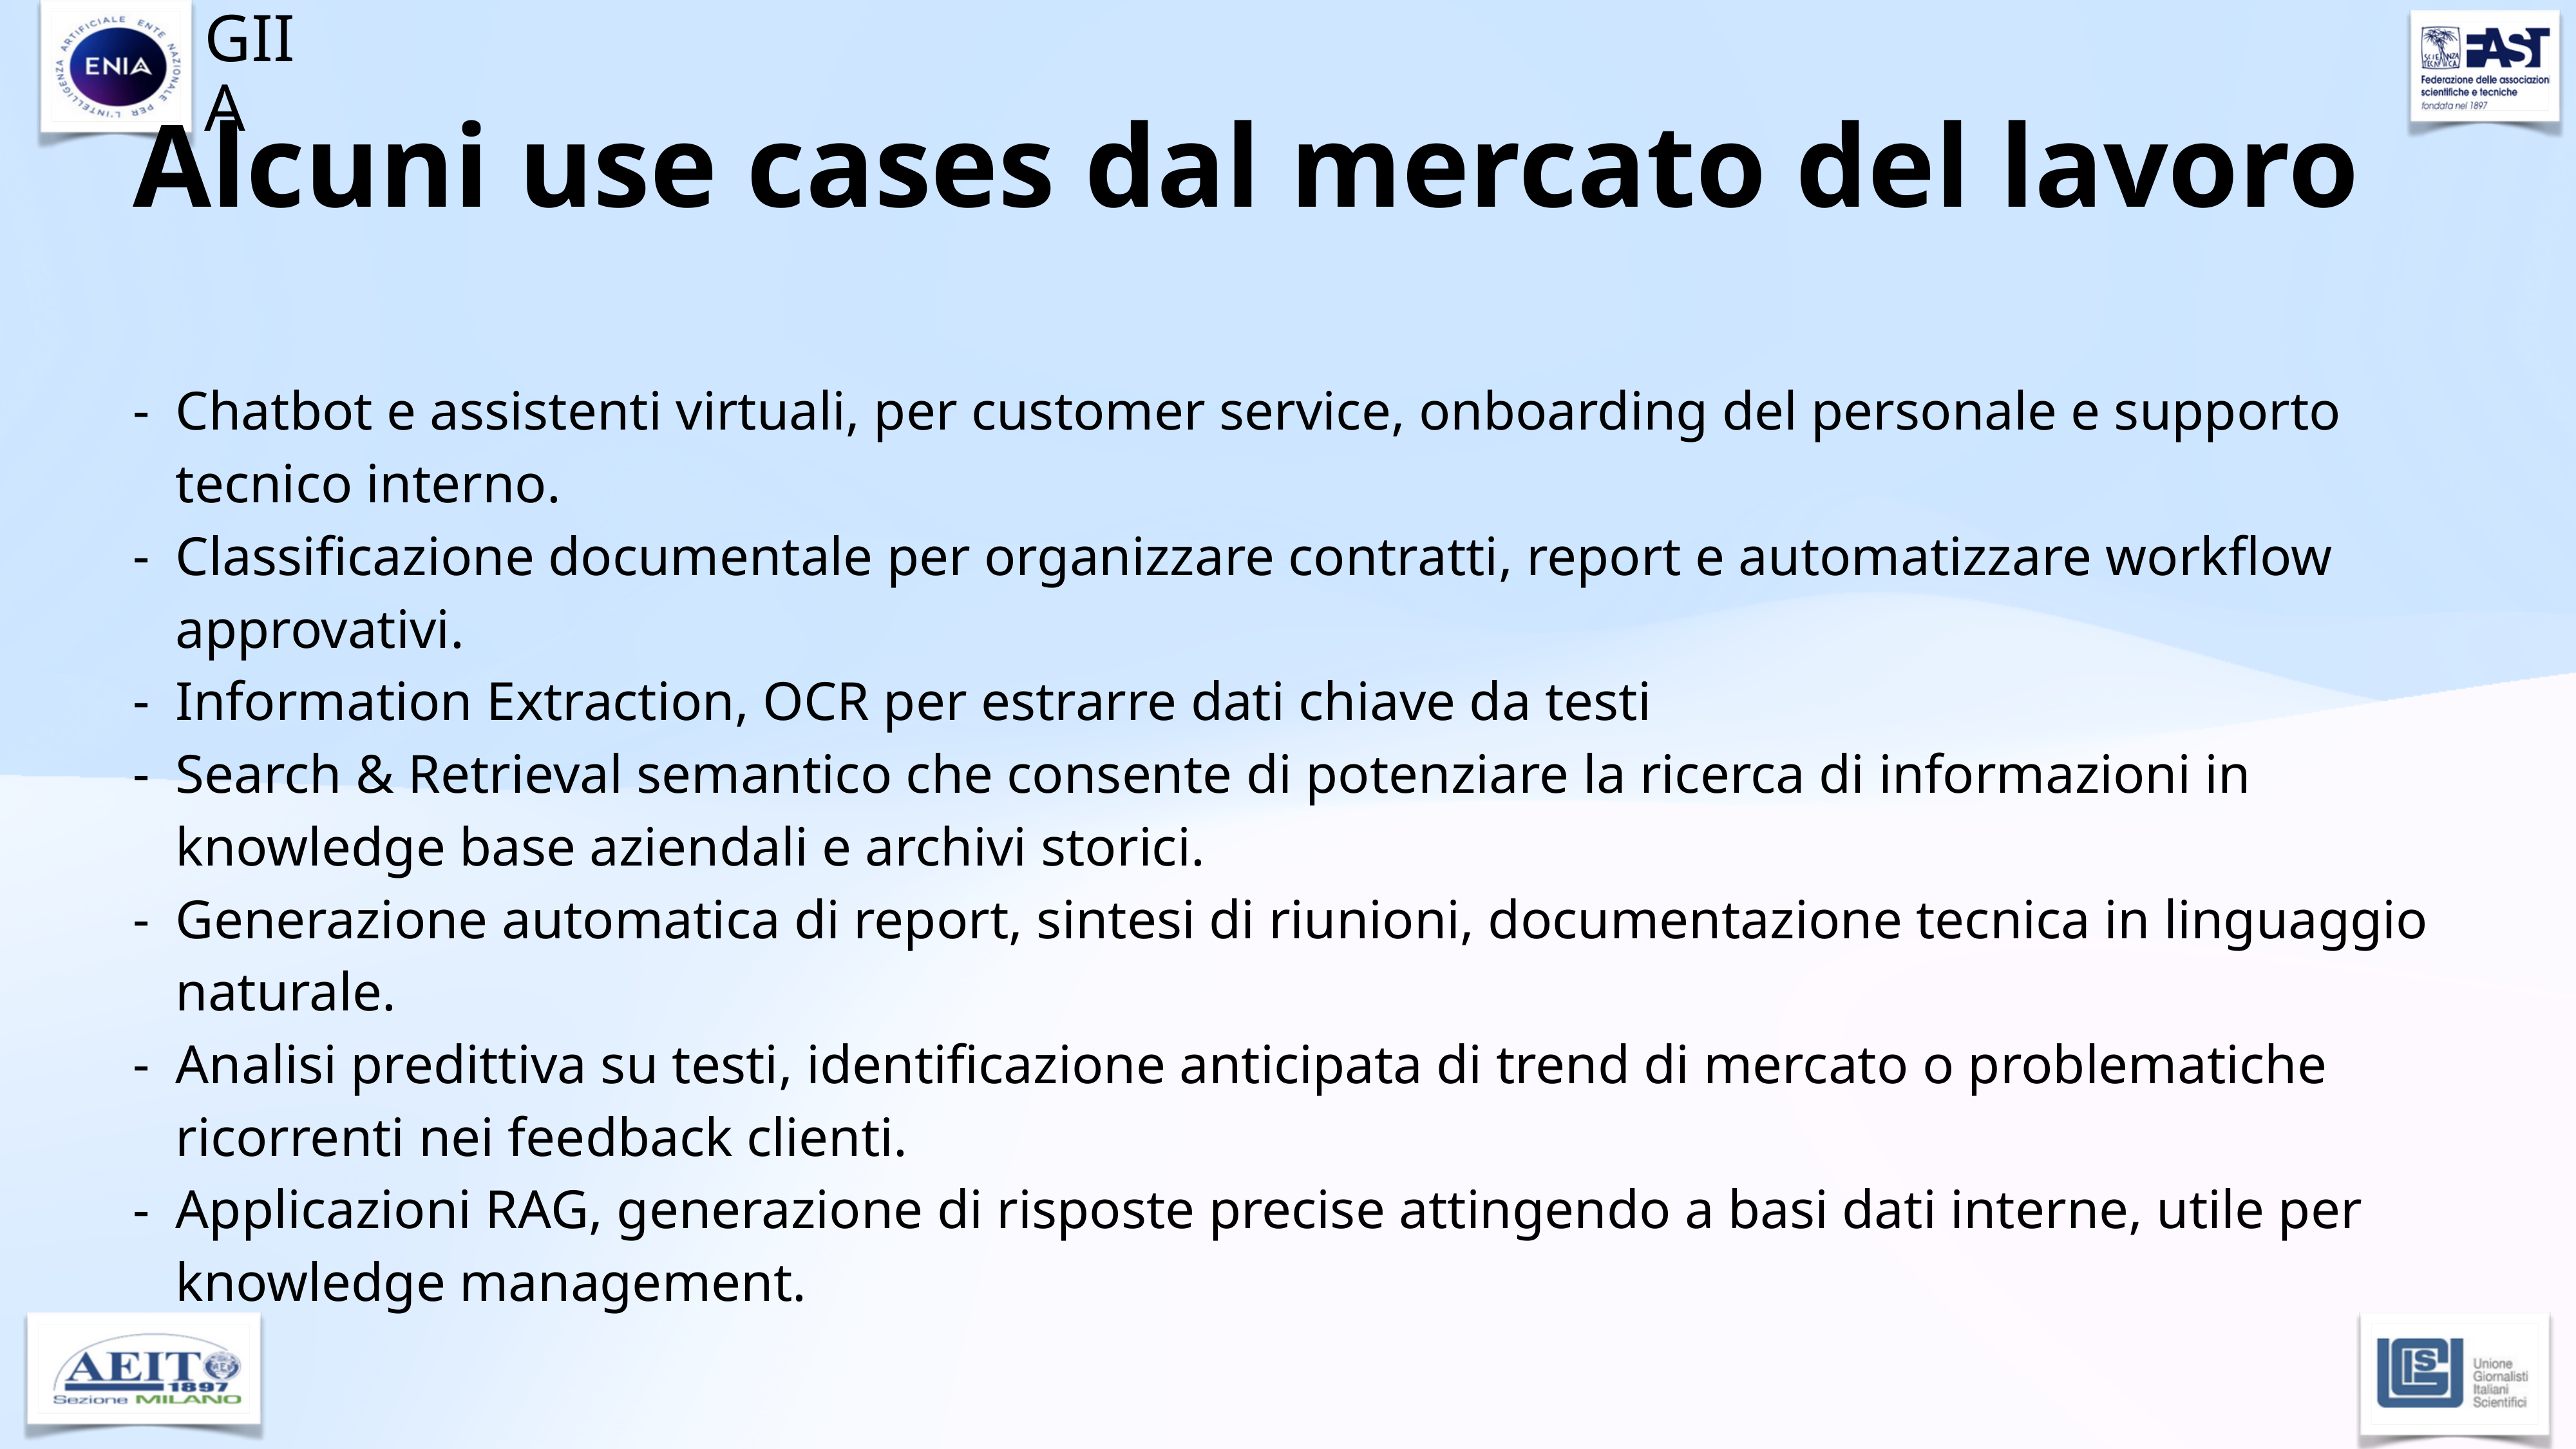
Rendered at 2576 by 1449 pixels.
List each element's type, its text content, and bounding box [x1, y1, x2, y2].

title Alcuni use cases dal mercato del lavoro [127, 114, 2449, 266]
picture [0, 0, 2576, 1449]
list Chatbot e assistenti virtuali, per customer service, onboarding del personale e supporto tecnico interno. Classificazione documentale per organizzare contratti, report e automatizzare workflow approvativi. Information Extraction, OCR per estrarre dati chiave da testi Search & Retrieval semantico che consente di potenziare la ricerca di informazioni in knowledge base aziendali e archivi storici. Generazione automatica di report, sintesi di riunioni, documentazione tecnica in linguaggio naturale. Analisi predittiva su testi, identificazione anticipata di trend di mercato o problematiche ricorrenti nei feedback clienti. Applicazioni RAG, generazione di risposte precise attingendo a basi dati interne, utile per knowledge management. [127, 363, 2449, 1321]
